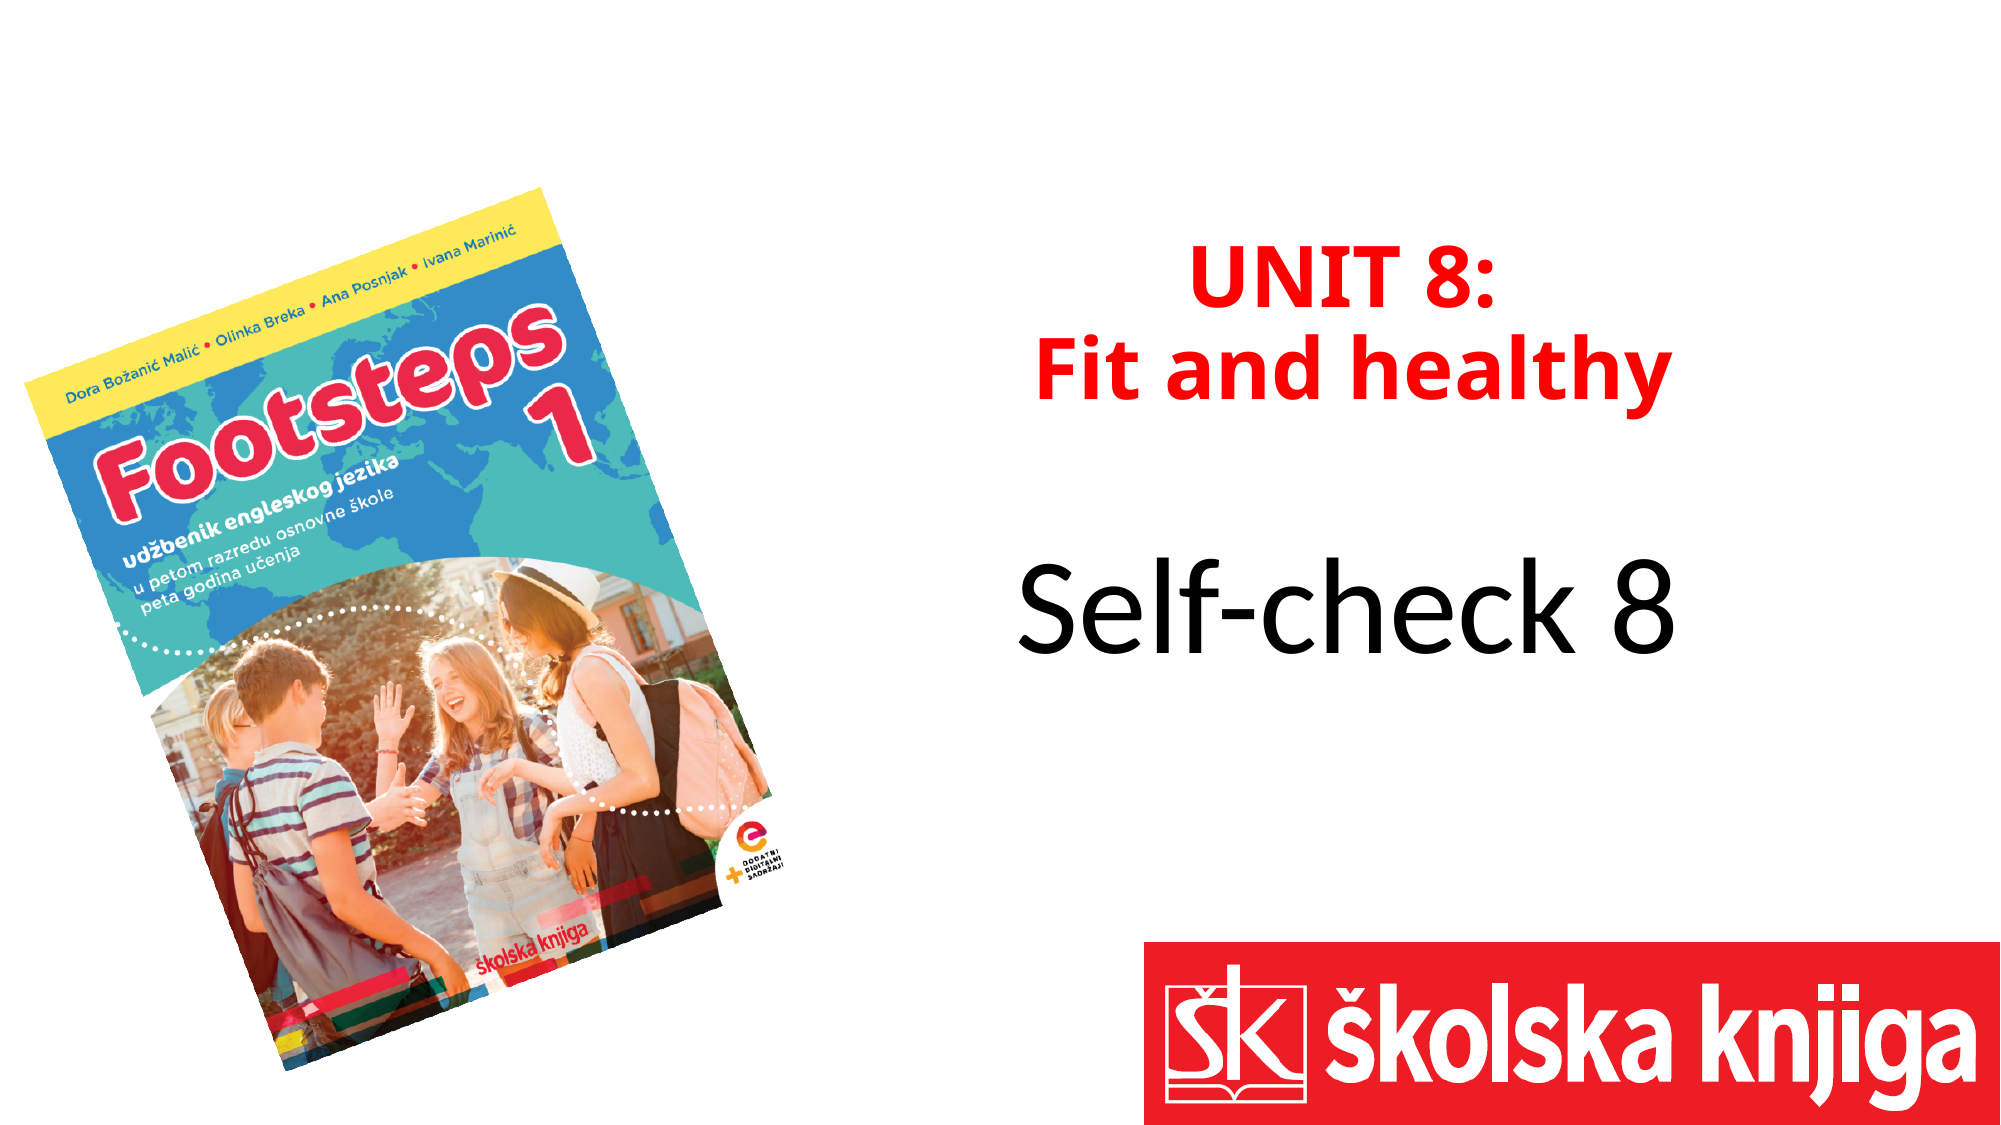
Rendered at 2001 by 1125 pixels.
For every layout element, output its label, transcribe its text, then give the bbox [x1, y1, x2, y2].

subtitle Self-check 8 [786, 527, 1909, 800]
picture [24, 188, 801, 1071]
picture [1144, 942, 2000, 1125]
title UNIT 8: Fit and healthy [730, 226, 1976, 426]
